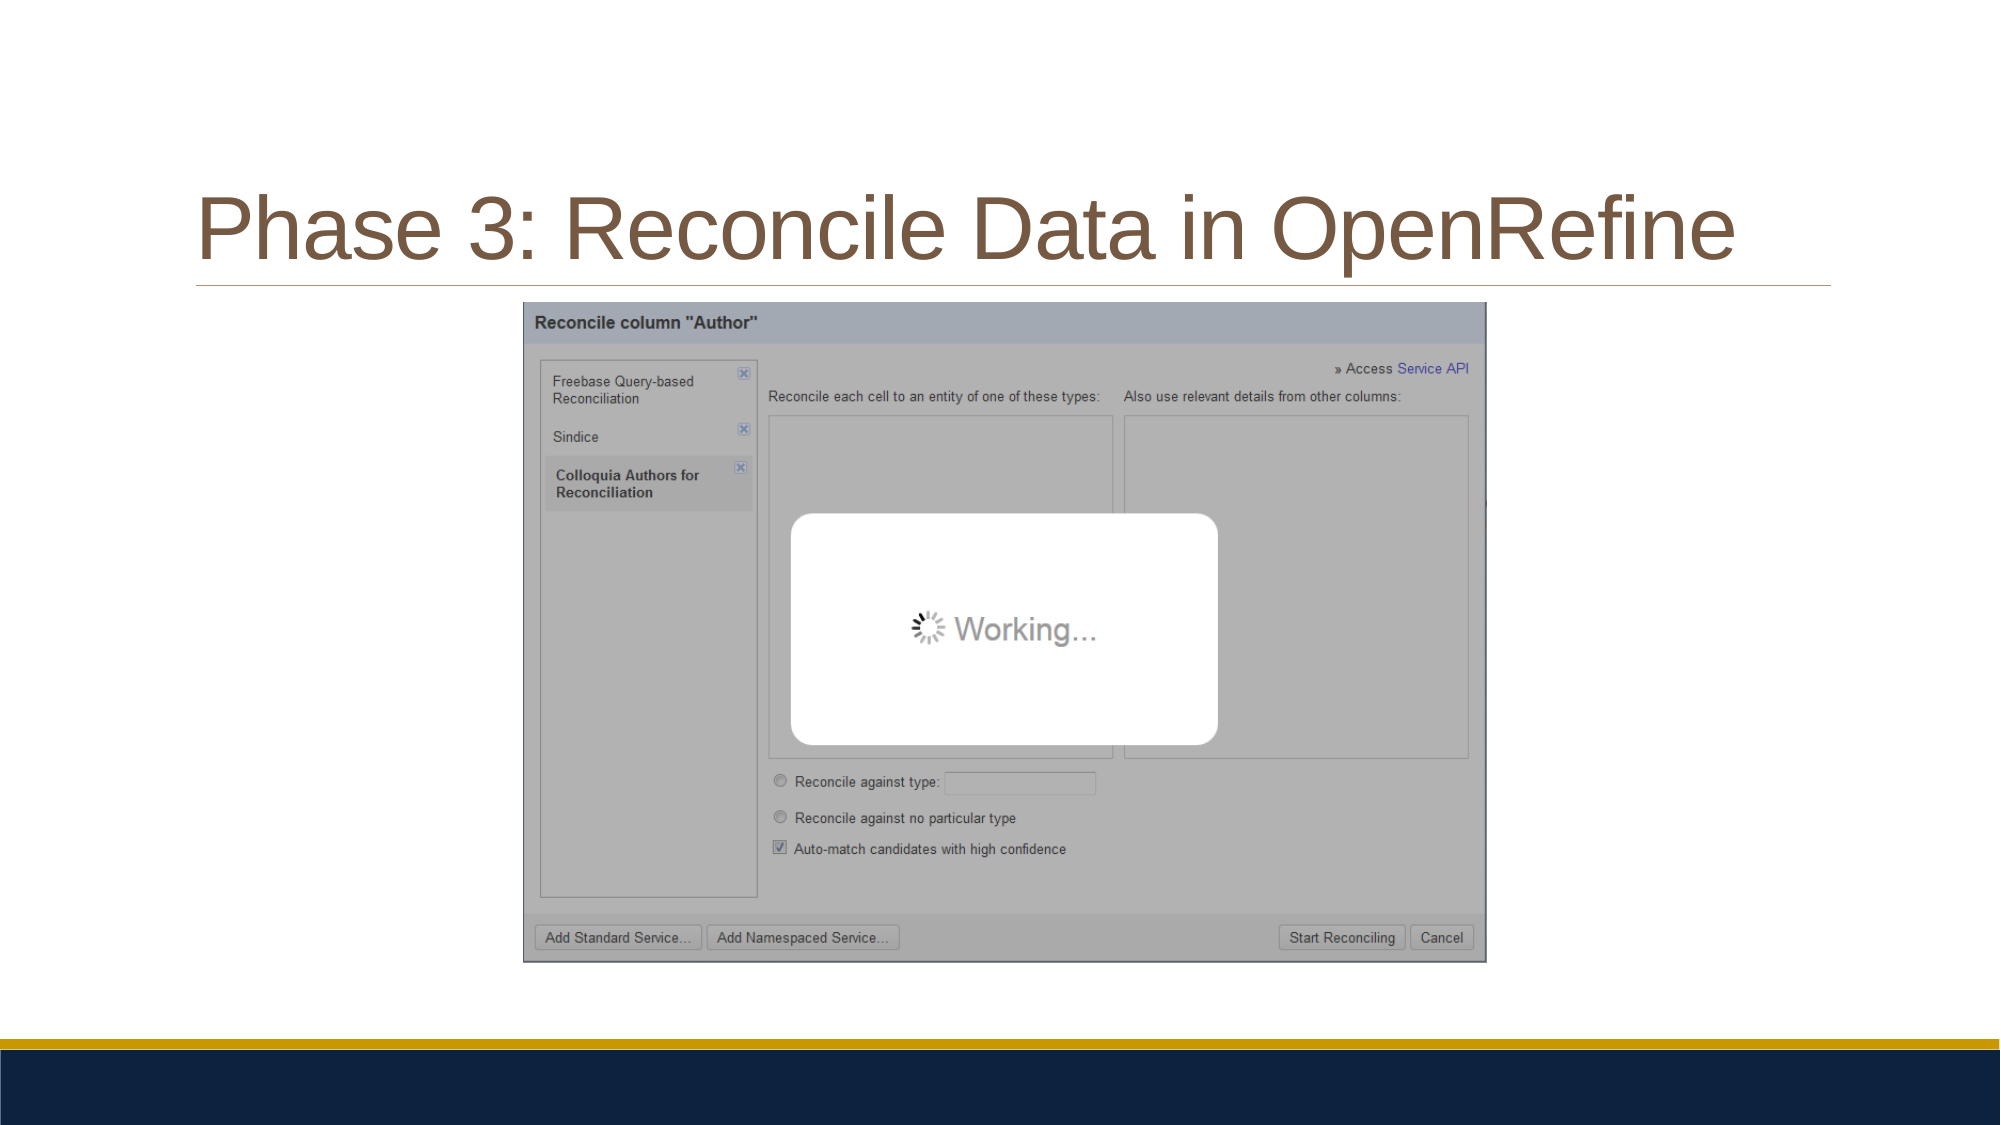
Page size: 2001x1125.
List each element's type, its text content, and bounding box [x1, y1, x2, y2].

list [523, 302, 1487, 964]
title Phase 3: Reconcile Data in OpenRefine [180, 47, 1830, 285]
